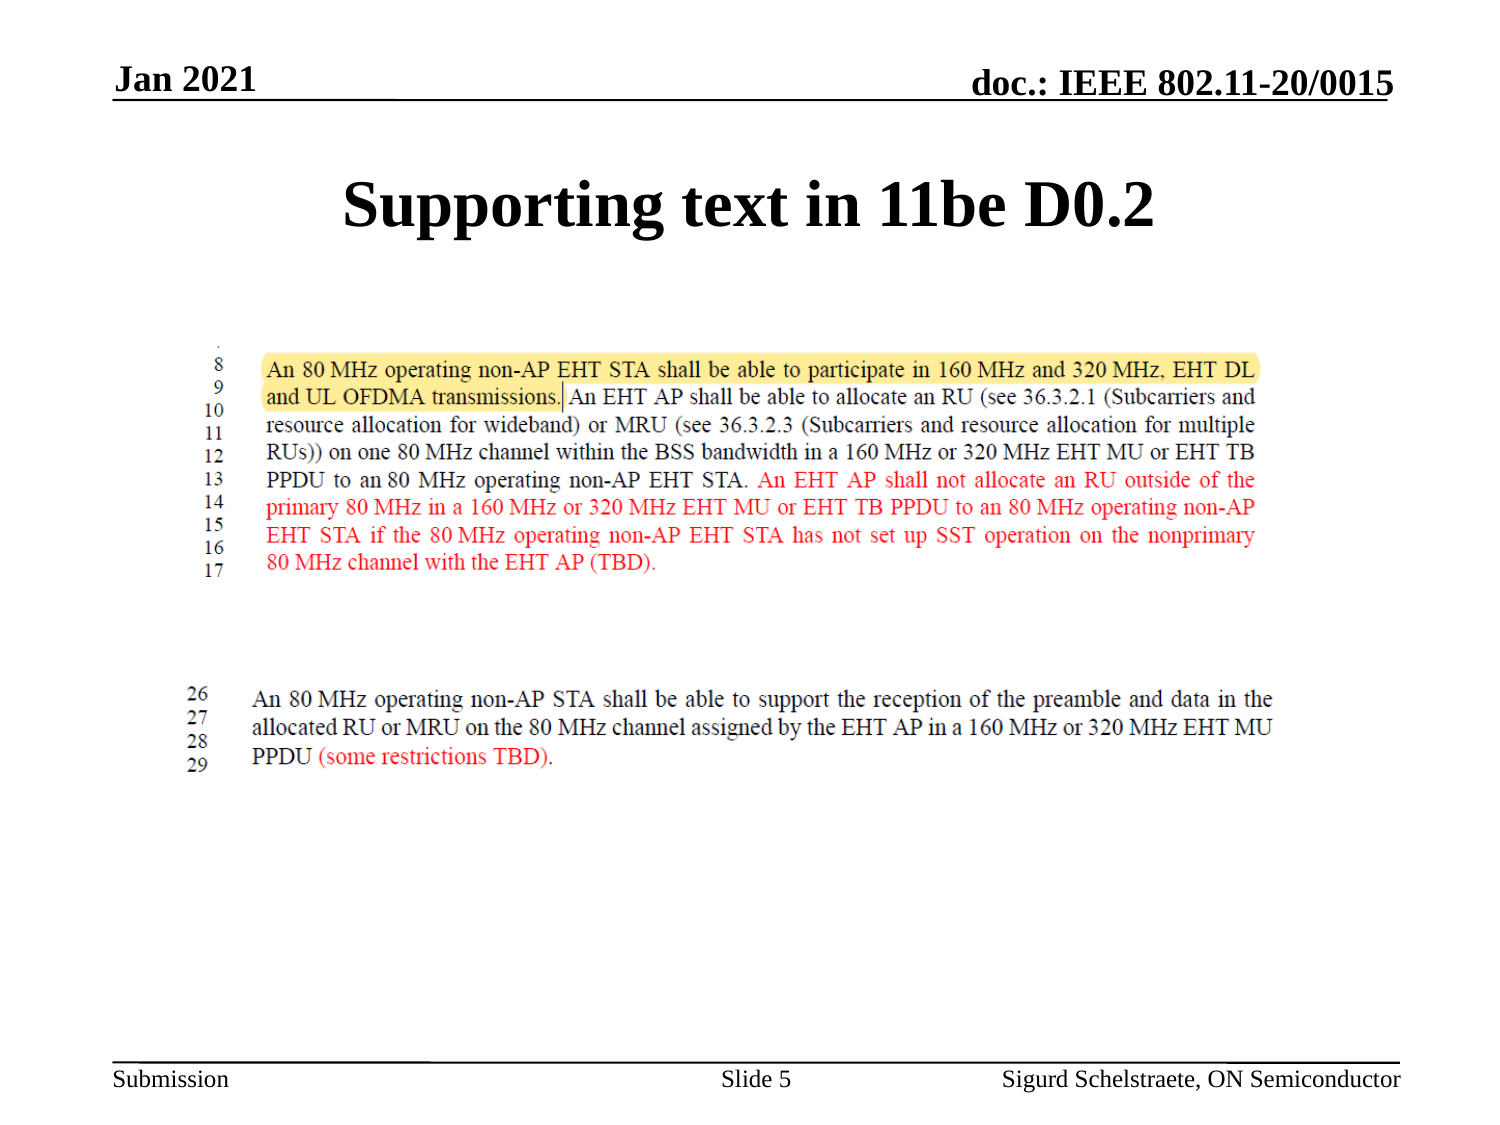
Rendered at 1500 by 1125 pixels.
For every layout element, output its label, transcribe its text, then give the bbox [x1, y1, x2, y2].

picture [187, 346, 1266, 578]
title Supporting text in 11be D0.2 [112, 112, 1388, 288]
footer Sigurd Schelstraete, ON Semiconductor [902, 1061, 1402, 1093]
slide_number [114, 54, 423, 100]
picture [171, 681, 1282, 775]
slide_number Slide 5 [712, 1061, 800, 1123]
